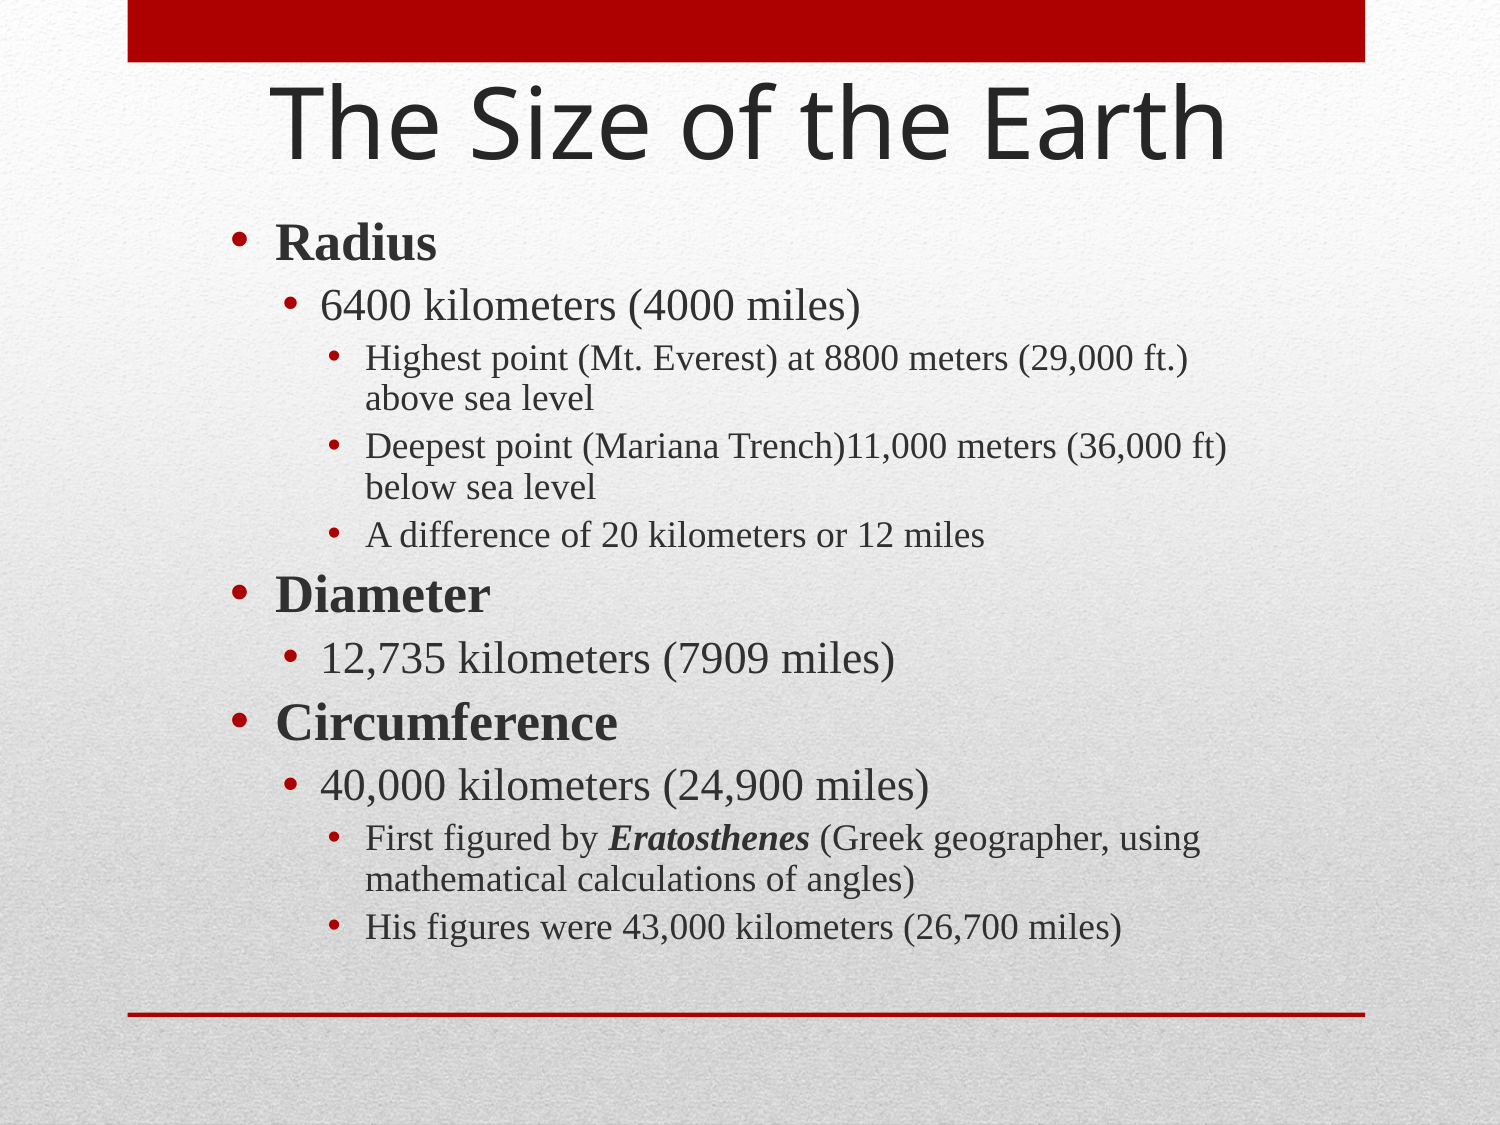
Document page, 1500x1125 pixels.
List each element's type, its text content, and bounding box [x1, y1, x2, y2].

title The Size of the Earth [75, 0, 1425, 188]
list Radius 6400 kilometers (4000 miles) Highest point (Mt. Everest) at 8800 meters (29,000 ft.) above sea level Deepest point (Mariana Trench)11,000 meters (36,000 ft) below sea level A difference of 20 kilometers or 12 miles Diameter 12,735 kilometers (7909 miles) Circumference 40,000 kilometers (24,900 miles) First figured by Eratosthenes (Greek geographer, using mathematical calculations of angles) His figures were 43,000 kilometers (26,700 miles) [162, 200, 1300, 1038]
